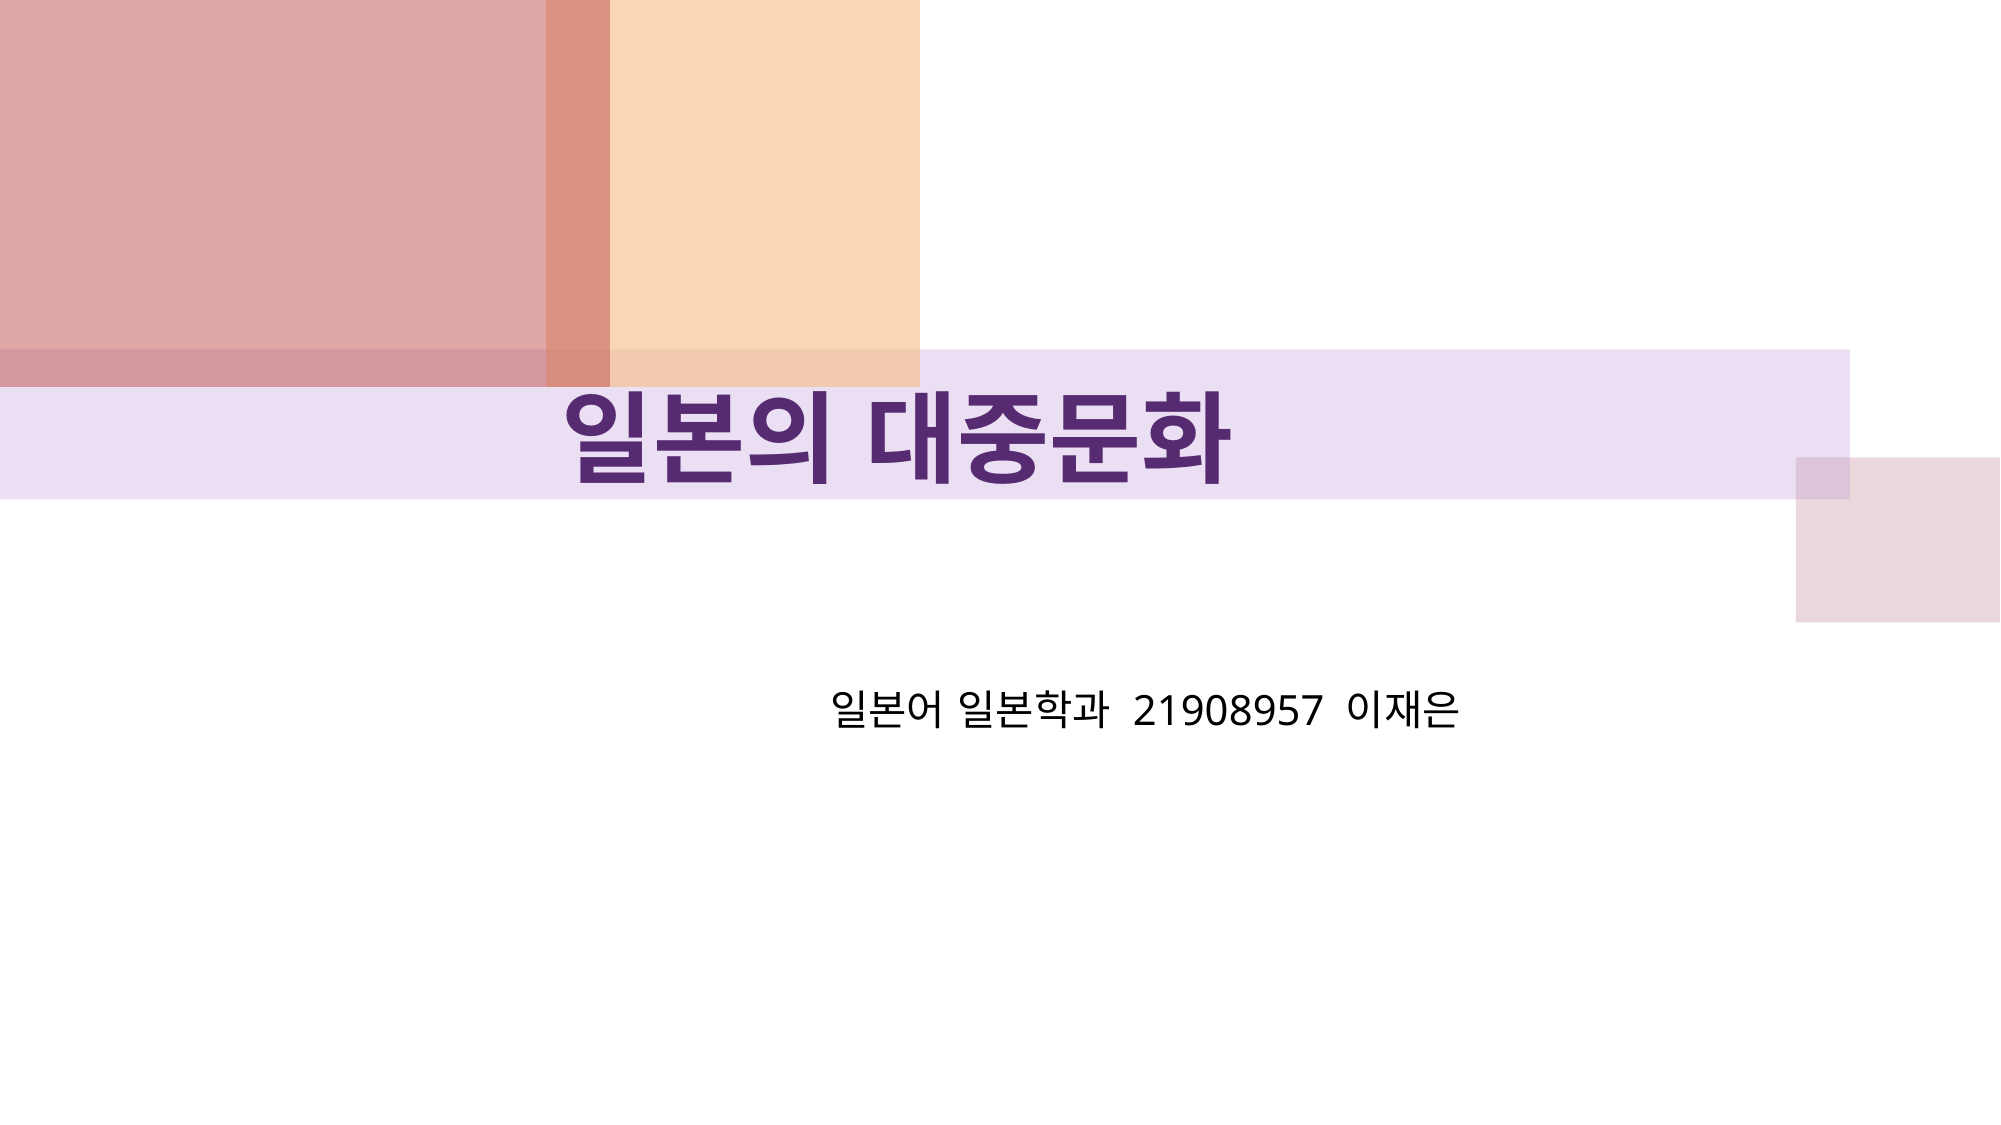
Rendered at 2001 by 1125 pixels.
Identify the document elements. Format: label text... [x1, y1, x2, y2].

title 일본의 대중문화 [249, 368, 1750, 625]
subtitle 일본어 일본학과 21908957 이재은 [249, 647, 1750, 742]
